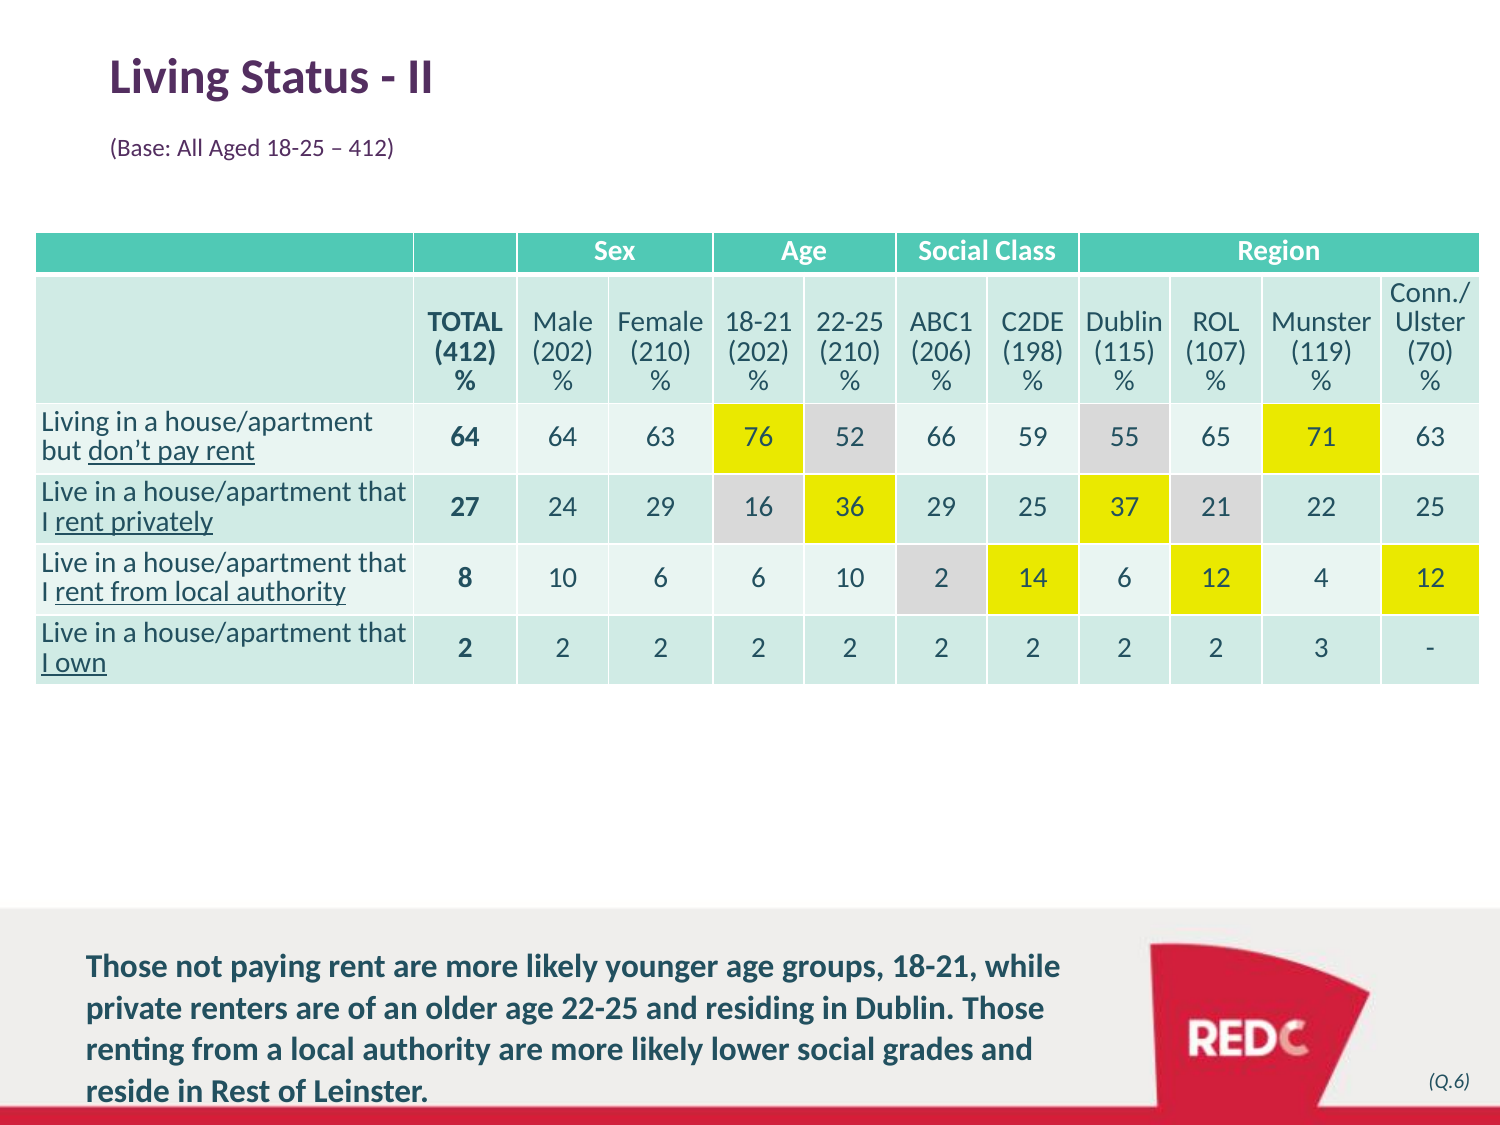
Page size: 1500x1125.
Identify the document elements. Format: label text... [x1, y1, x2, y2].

list Those not paying rent are more likely younger age groups, 18-21, while private renters are of an older age 22-25 and residing in Dublin. Those renting from a local authority are more likely lower social grades and reside in Rest of Leinster. [70, 934, 1134, 1068]
table_cell ROL (107) % [1171, 277, 1261, 403]
table_header [36, 233, 413, 272]
table_cell 76 [714, 404, 803, 473]
table_header Age [714, 233, 895, 272]
table_cell 10 [518, 545, 608, 614]
table_cell Dublin (115) % [1080, 277, 1169, 403]
table_cell Female (210) % [609, 277, 712, 403]
table_cell 22-25 (210) % [805, 277, 895, 403]
table_cell 2 [414, 616, 516, 684]
table_cell Living in a house/apartment but don’t pay rent [36, 404, 413, 473]
table_cell 3 [1263, 616, 1380, 684]
table_cell 6 [1080, 545, 1169, 614]
table_header [414, 233, 516, 272]
table_cell 29 [897, 475, 986, 543]
table_cell Male (202) % [518, 277, 608, 403]
table_cell 12 [1171, 545, 1261, 614]
table_cell - [1382, 616, 1479, 684]
table_cell 4 [1263, 545, 1380, 614]
table_cell Live in a house/apartment that I own [36, 616, 413, 684]
table_header Sex [518, 233, 712, 272]
table_cell 71 [1263, 404, 1380, 473]
table_cell 2 [518, 616, 608, 684]
table_cell 6 [609, 545, 712, 614]
table_cell Live in a house/apartment that I rent privately [36, 475, 413, 543]
table_cell 6 [714, 545, 803, 614]
table_cell 2 [897, 545, 986, 614]
table_header Social Class [897, 233, 1078, 272]
table_cell 59 [988, 404, 1078, 473]
table_cell 2 [714, 616, 803, 684]
table_cell 63 [1382, 404, 1479, 473]
table_cell Conn./ Ulster (70) % [1382, 277, 1479, 403]
table_cell 63 [609, 404, 712, 473]
table_cell 36 [805, 475, 895, 543]
table_cell 10 [805, 545, 895, 614]
table_cell 29 [609, 475, 712, 543]
table_cell 2 [897, 616, 986, 684]
table_cell [36, 277, 413, 403]
table_cell 2 [988, 616, 1078, 684]
table_cell 22 [1263, 475, 1380, 543]
table_cell 12 [1382, 545, 1479, 614]
table_cell 66 [897, 404, 986, 473]
table_header Region [1080, 233, 1479, 272]
table_cell 2 [1080, 616, 1169, 684]
table_cell 25 [1382, 475, 1479, 543]
table_cell 65 [1171, 404, 1261, 473]
table_cell 55 [1080, 404, 1169, 473]
table_cell 52 [805, 404, 895, 473]
table_cell Munster (119) % [1263, 277, 1380, 403]
picture [0, 0, 1500, 1125]
table_cell 37 [1080, 475, 1169, 543]
table_cell 18-21 (202) % [714, 277, 803, 403]
title Living Status - II [94, 52, 1004, 111]
list (Base: All Aged 18-25 – 412) [94, 112, 1003, 182]
table_cell 27 [414, 475, 516, 543]
table_cell 2 [805, 616, 895, 684]
table_cell ABC1 (206) % [897, 277, 986, 403]
table_cell 21 [1171, 475, 1261, 543]
table_cell 14 [988, 545, 1078, 614]
table_cell C2DE (198) % [988, 277, 1078, 403]
table_cell 64 [414, 404, 516, 473]
table_cell 2 [1171, 616, 1261, 684]
text_box (Q.6) [1428, 1067, 1471, 1093]
table_cell 2 [609, 616, 712, 684]
table_cell 24 [518, 475, 608, 543]
table_cell 64 [518, 404, 608, 473]
table_cell 25 [988, 475, 1078, 543]
table_cell 8 [414, 545, 516, 614]
table_cell Live in a house/apartment that I rent from local authority [36, 545, 413, 614]
table_cell 16 [714, 475, 803, 543]
table_cell TOTAL (412) % [414, 277, 516, 403]
